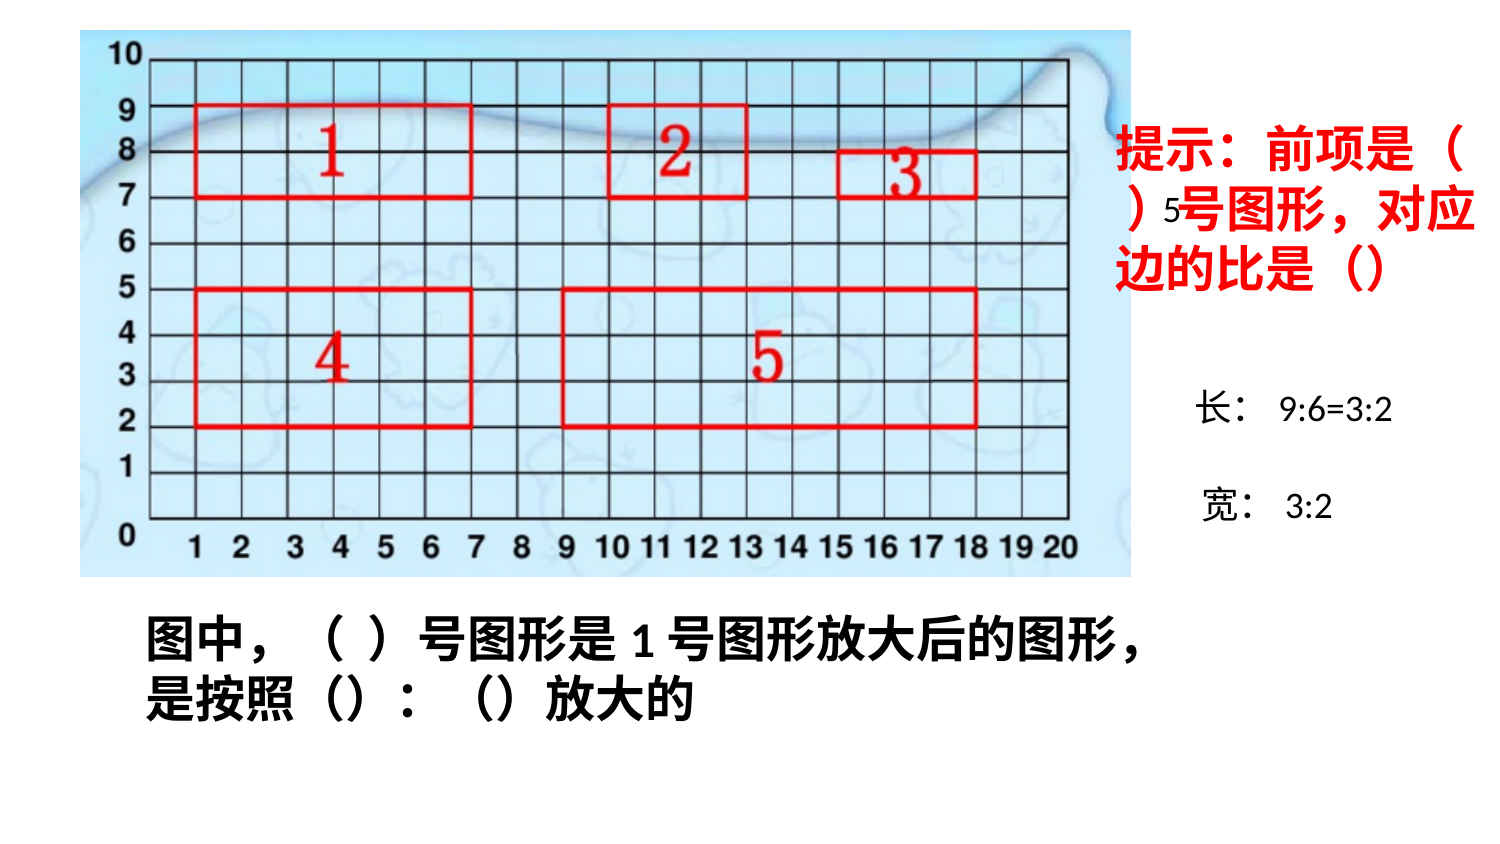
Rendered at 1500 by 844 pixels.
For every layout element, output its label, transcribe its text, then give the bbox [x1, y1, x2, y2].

text_box 5 [1147, 177, 1254, 238]
text_box 长：9:6=3:2 [1179, 376, 1464, 437]
text_box 图中，（ ）号图形是1号图形放大后的图形，是按照（）：（）放大的 [130, 600, 1148, 735]
text_box 提示：前项是（ ）号图形，对应边的比是（） [1131, 109, 1500, 305]
picture [80, 30, 1131, 577]
text_box 宽：3:2 [1186, 473, 1471, 534]
